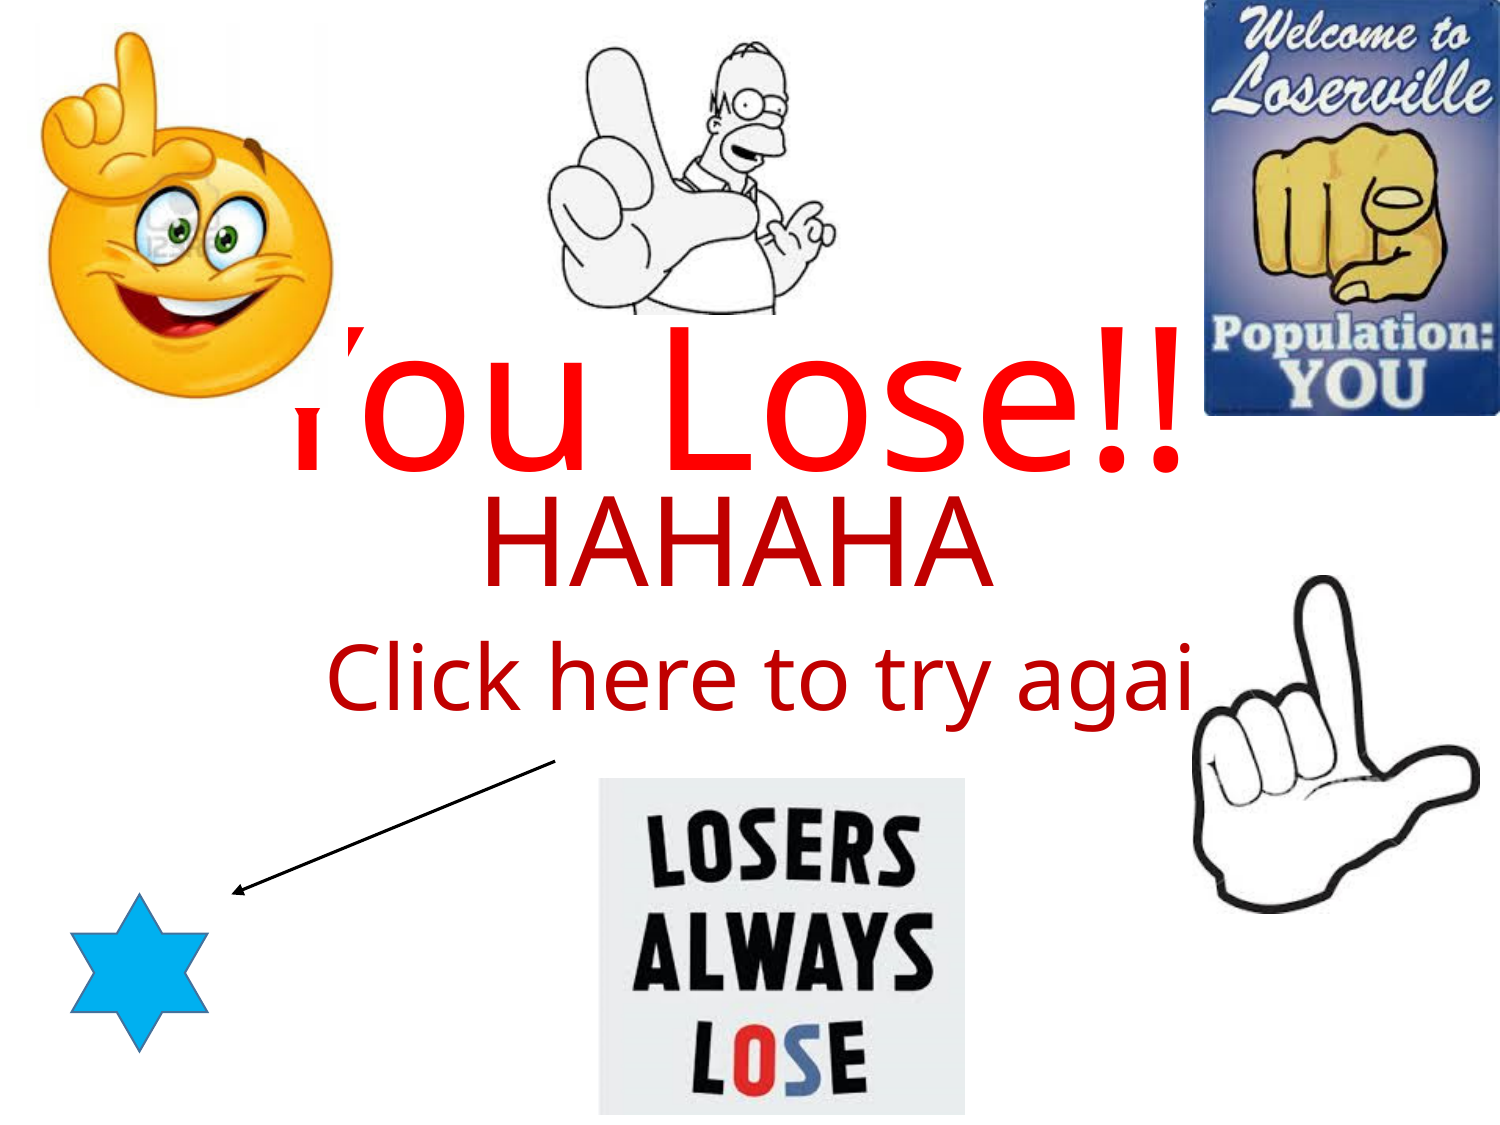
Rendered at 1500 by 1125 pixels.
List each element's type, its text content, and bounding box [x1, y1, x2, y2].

picture [1204, 0, 1500, 416]
picture [598, 778, 965, 1115]
subtitle HAHAHA Click here to try again. [173, 470, 1299, 743]
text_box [231, 761, 556, 895]
text_box [69, 892, 210, 1054]
picture [27, 23, 348, 408]
picture [540, 23, 851, 315]
title You Lose!! [84, 129, 1360, 521]
picture [1192, 575, 1480, 914]
